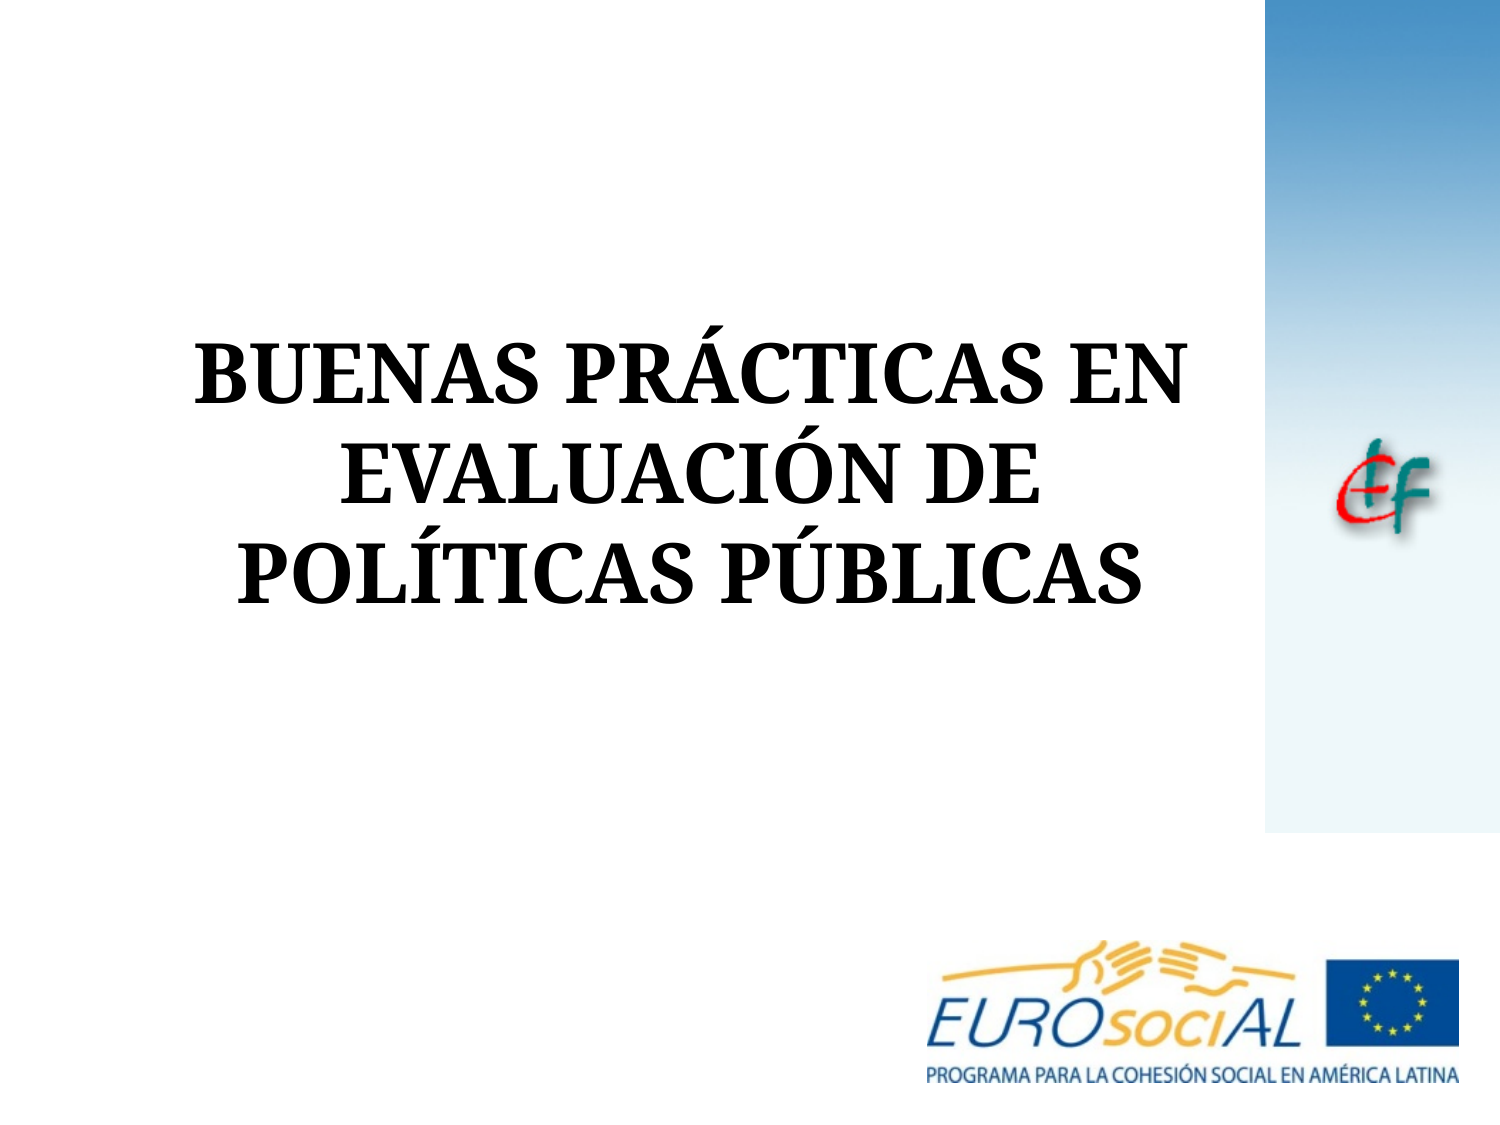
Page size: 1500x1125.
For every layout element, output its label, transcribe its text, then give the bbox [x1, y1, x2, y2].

picture [926, 940, 1459, 1083]
title BUENAS PRÁCTICAS EN EVALUACIÓN DE POLÍTICAS PÚBLICAS [112, 349, 1260, 591]
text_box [1265, 0, 1500, 833]
